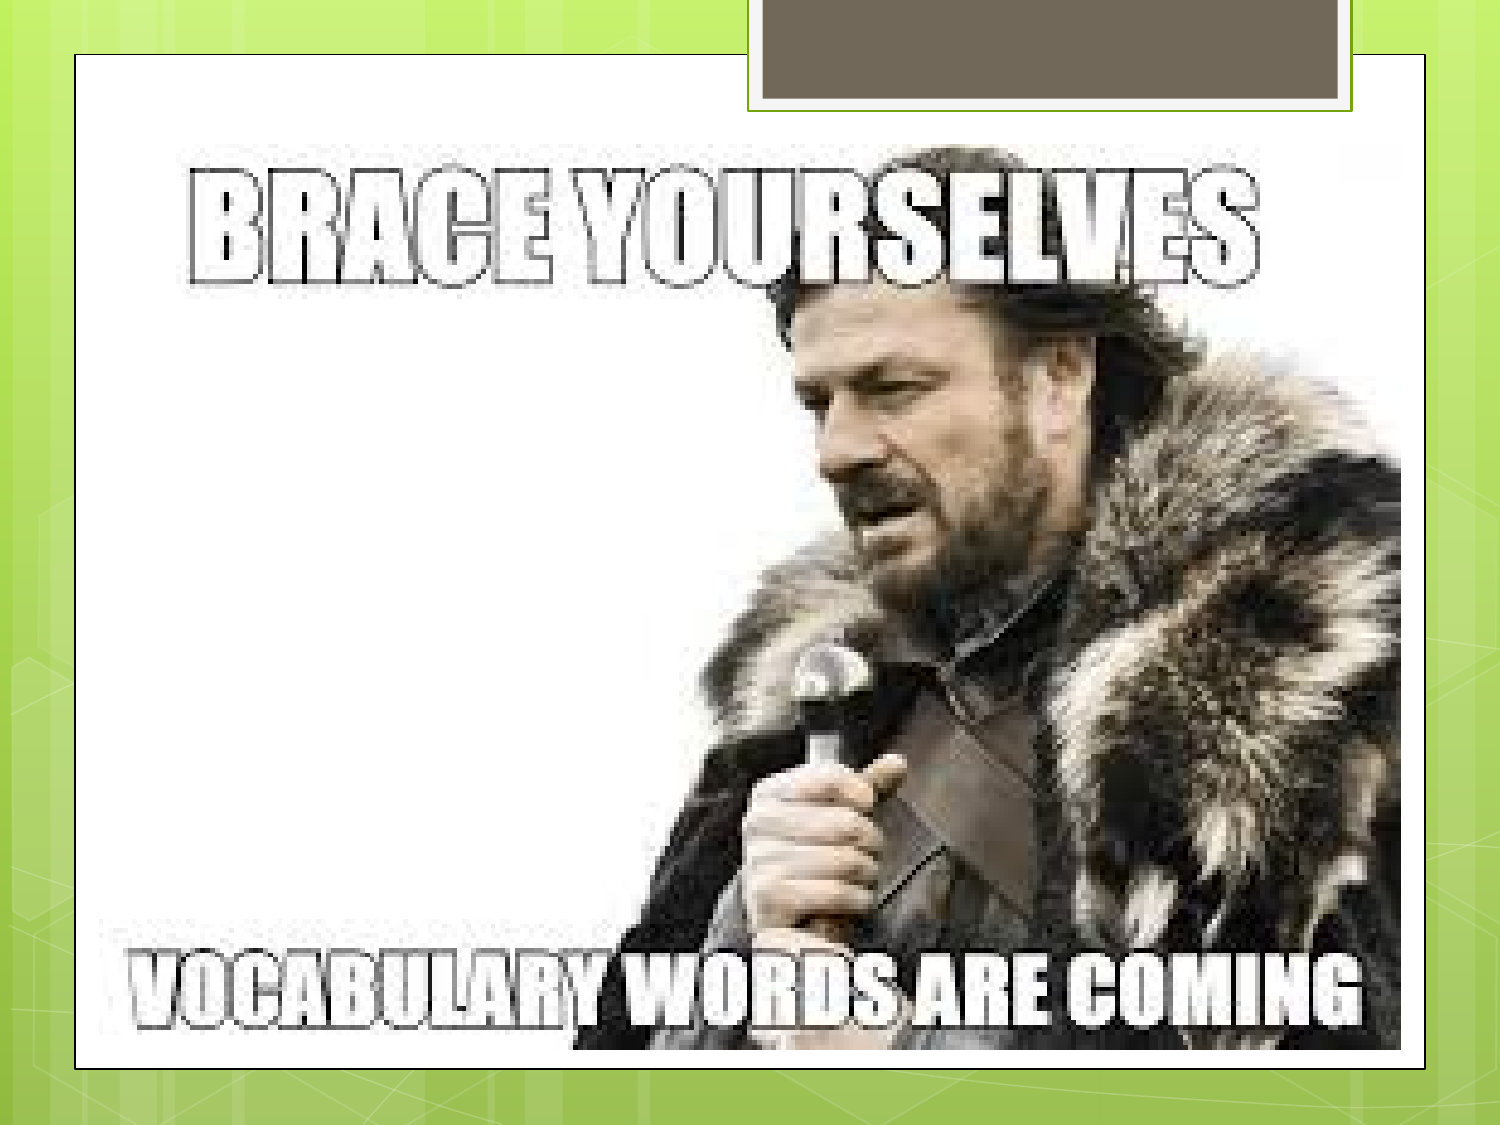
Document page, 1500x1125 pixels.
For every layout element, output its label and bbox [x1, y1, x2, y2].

picture [98, 144, 1402, 1051]
